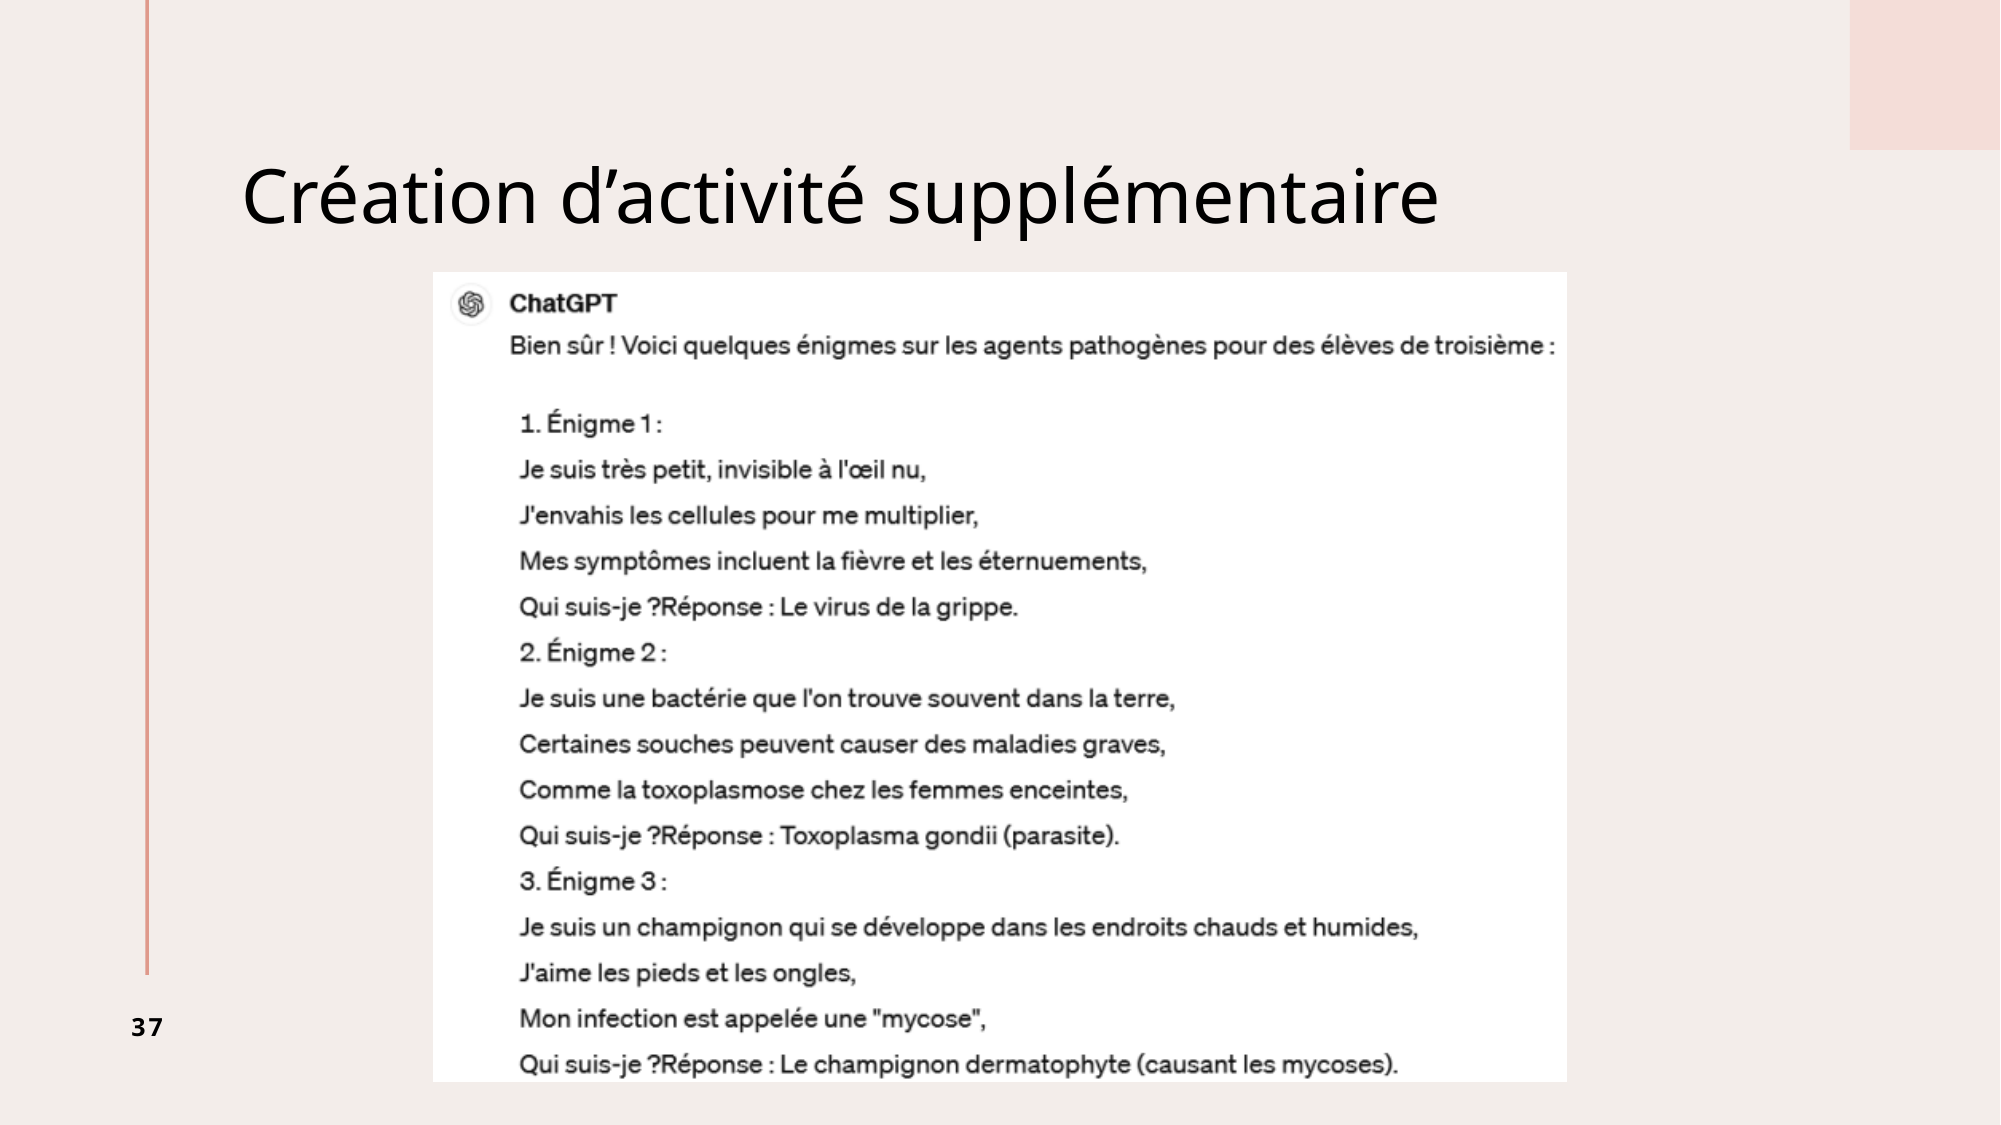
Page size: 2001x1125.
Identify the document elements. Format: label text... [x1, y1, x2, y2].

title Création d’activité supplémentaire [240, 82, 1850, 317]
slide_number 37 [67, 975, 227, 1082]
picture [433, 272, 1567, 1082]
